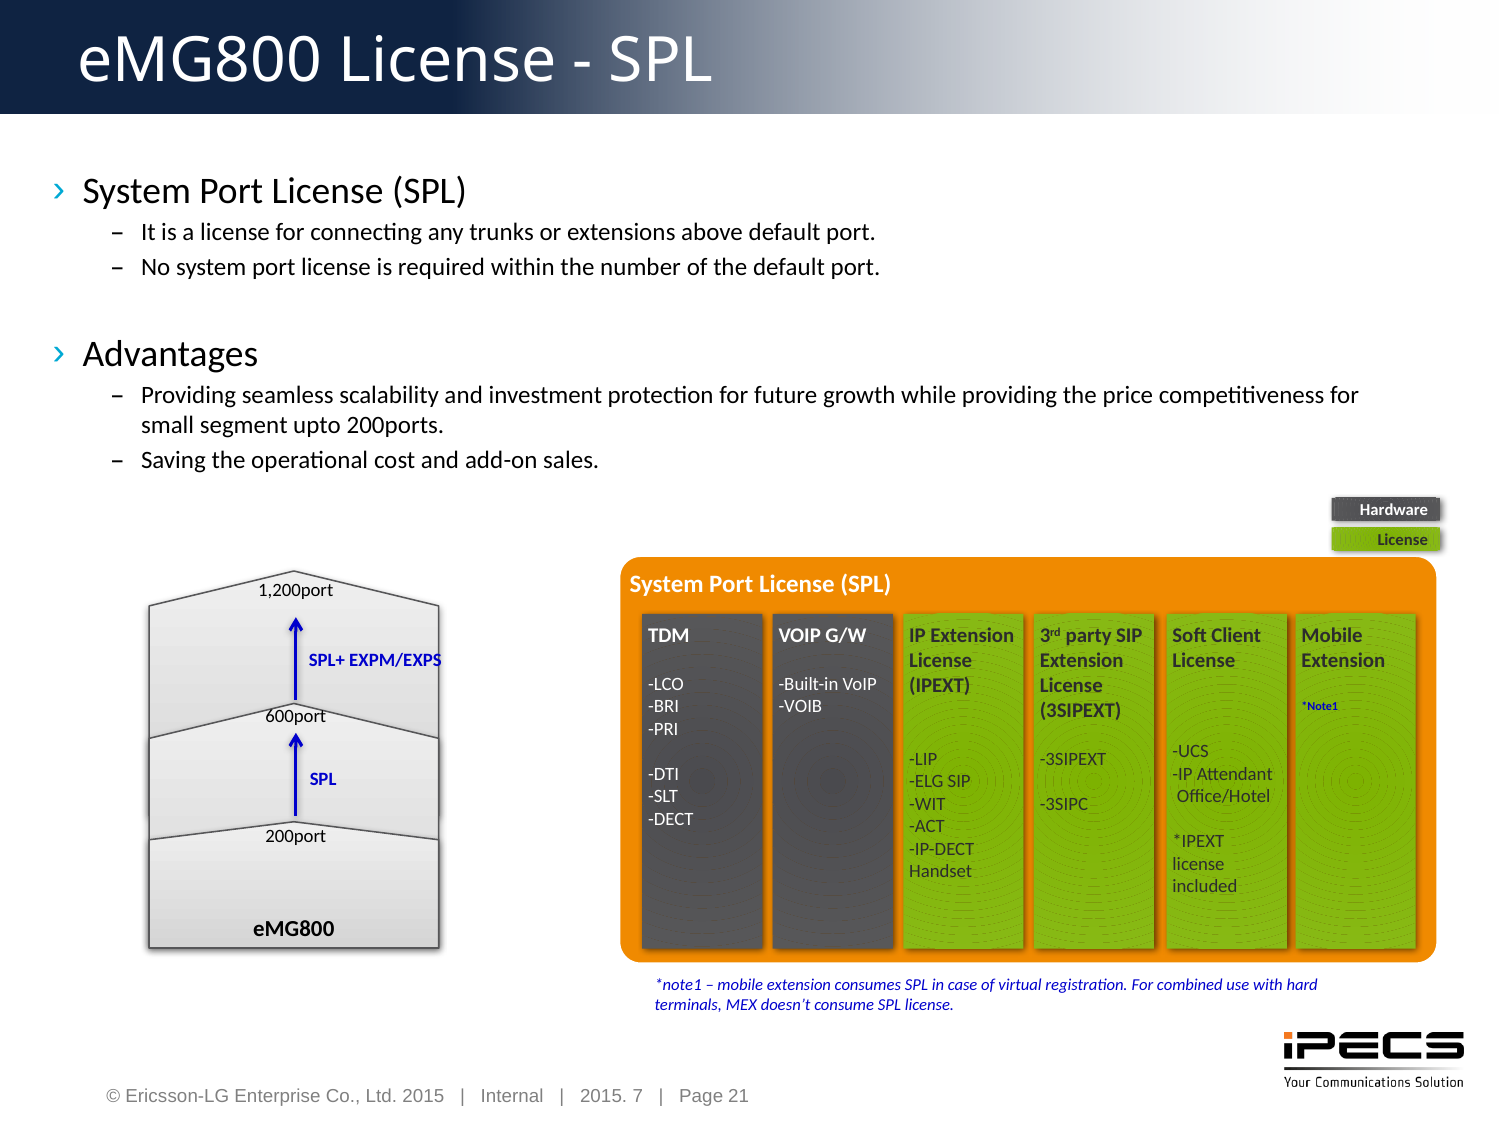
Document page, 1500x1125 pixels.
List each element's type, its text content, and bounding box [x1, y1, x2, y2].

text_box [148, 570, 462, 949]
text_box *note1 – mobile extension consumes SPL in case of virtual registration. For combined use with hard terminals, MEX doesn’t consume SPL license. [639, 975, 1386, 1021]
picture [1284, 1032, 1464, 1087]
list eMG800 License - SPL [0, 0, 1500, 114]
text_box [616, 497, 1441, 967]
text_box System Port License (SPL) It is a license for connecting any trunks or extensions above default port. No system port license is required within the number of the default port. Advantages Providing seamless scalability and investment protection for future growth while providing the price competitiveness for small segment upto 200ports. Saving the operational cost and add-on sales. [40, 165, 1416, 531]
